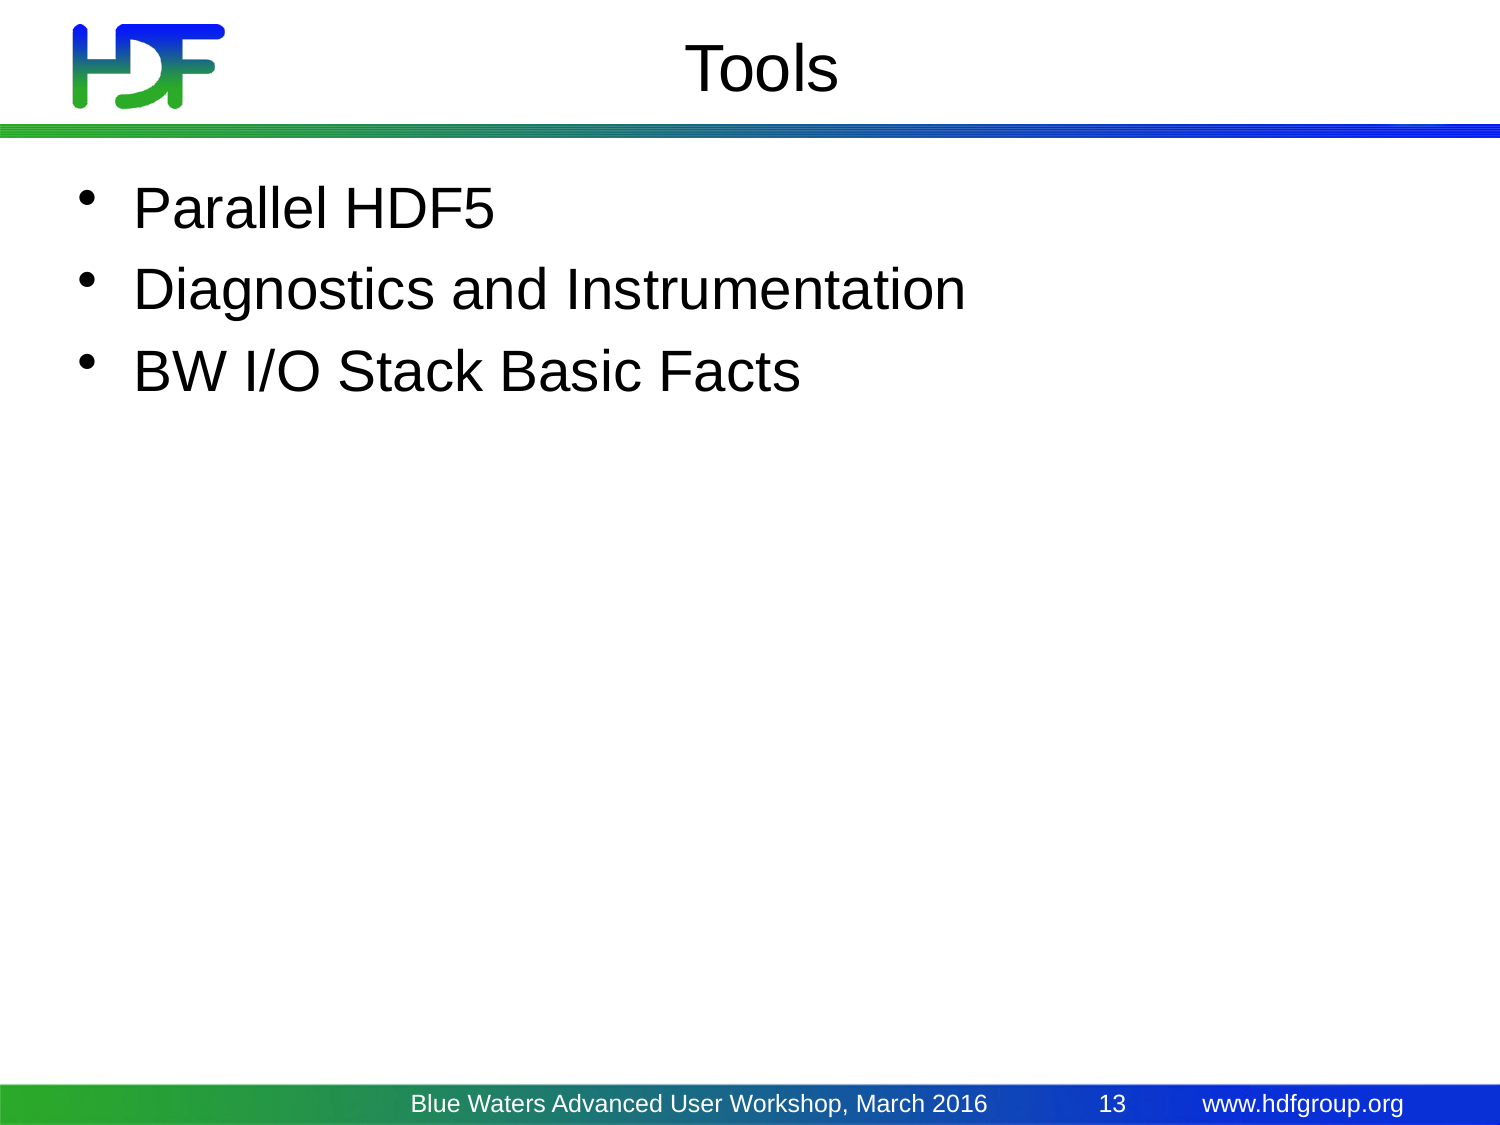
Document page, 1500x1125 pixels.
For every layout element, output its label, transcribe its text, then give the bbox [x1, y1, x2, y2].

footer Blue Waters Advanced User Workshop, March 2016 [374, 1087, 1026, 1125]
list Parallel HDF5 Diagnostics and Instrumentation BW I/O Stack Basic Facts [62, 162, 1450, 1063]
title Tools [187, 24, 1338, 113]
picture [0, 0, 1500, 1125]
slide_number 13 [1049, 1087, 1176, 1125]
